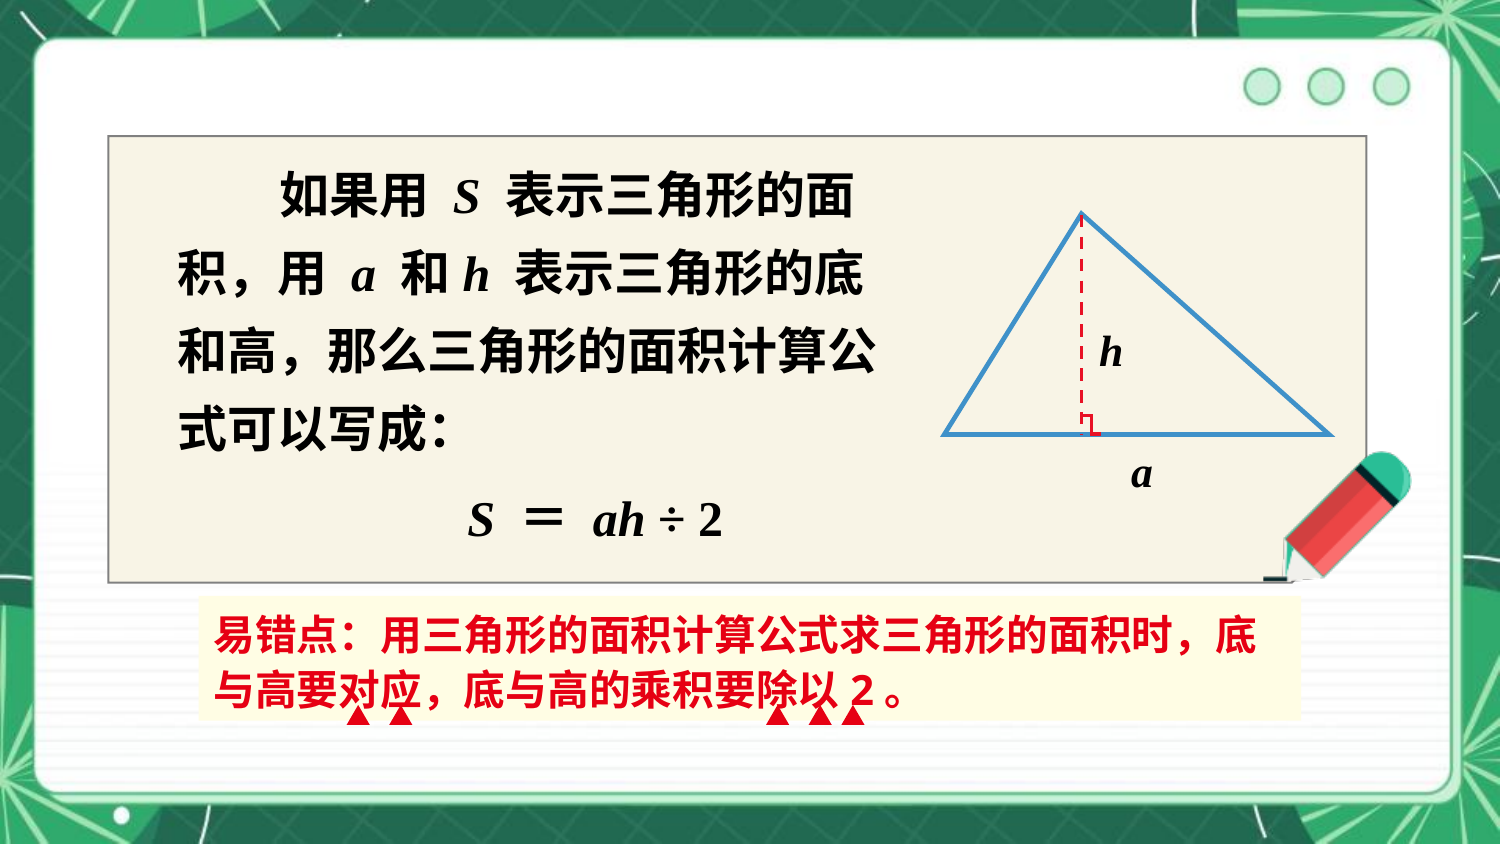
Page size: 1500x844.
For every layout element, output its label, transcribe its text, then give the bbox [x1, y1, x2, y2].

text_box [942, 212, 1332, 436]
text_box a [1116, 436, 1189, 504]
text_box [841, 704, 865, 725]
text_box 易错点：用三角形的面积计算公式求三角形的面积时，底与高要对应，底与高的乘积要除以2。 [198, 595, 1302, 721]
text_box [1082, 415, 1101, 435]
picture [0, 0, 1500, 844]
text_box S ＝ ah ÷ 2 [452, 479, 801, 554]
text_box [766, 704, 790, 725]
text_box [346, 704, 370, 725]
text_box h [1084, 315, 1157, 383]
text_box [808, 704, 832, 725]
text_box [389, 704, 413, 725]
text_box 如果用 S 表示三角形的面积，用 a 和h 表示三角形的底和高，那么三角形的面积计算公式可以写成： [162, 138, 920, 465]
text_box [107, 135, 1368, 584]
